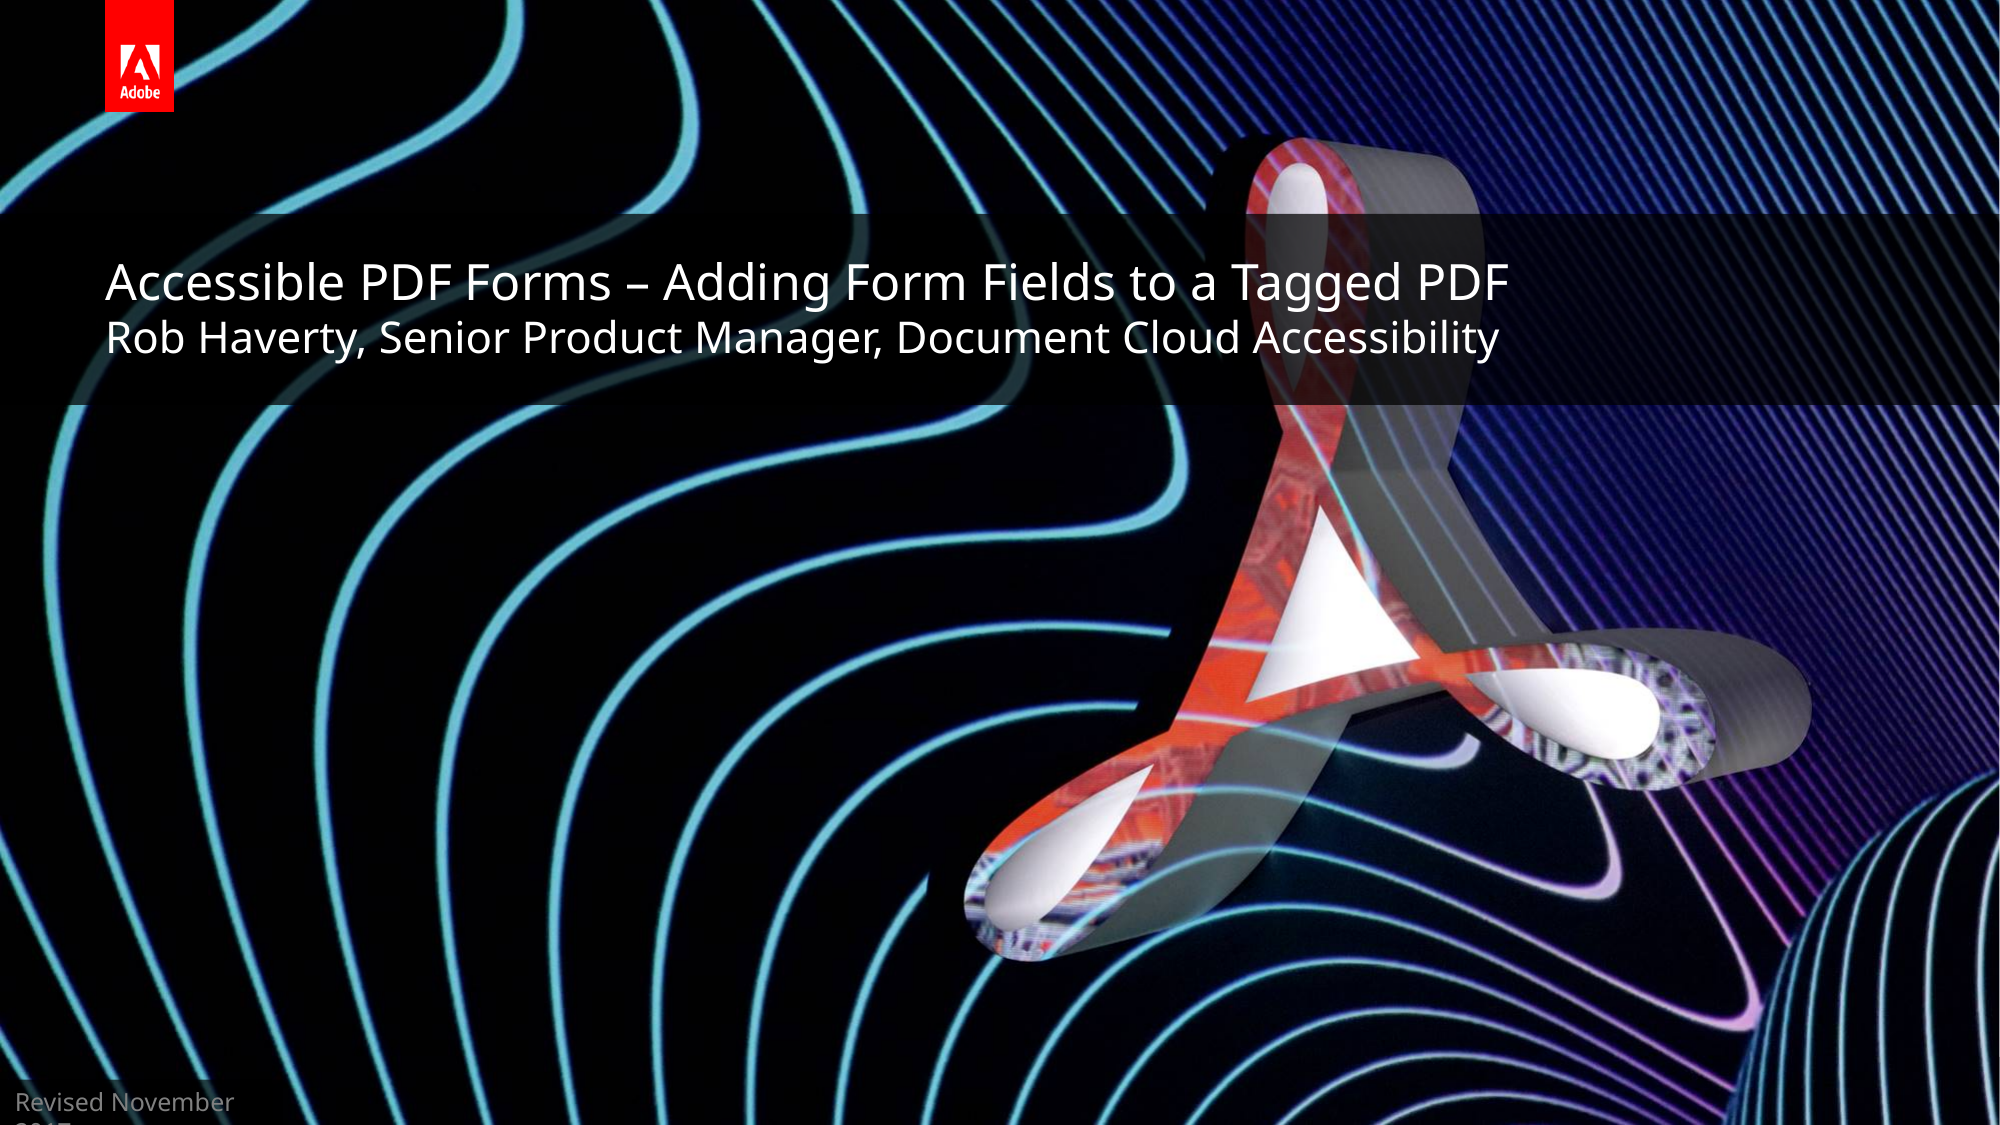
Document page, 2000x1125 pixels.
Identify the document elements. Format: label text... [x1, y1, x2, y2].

picture [0, 0, 2000, 1125]
subtitle Rob Haverty, Senior Product Manager, Document Cloud Accessibility [105, 310, 1897, 364]
title Accessible PDF Forms – Adding Form Fields to a Tagged PDF [105, 250, 1897, 310]
text_box Revised November 2017 [0, 1079, 283, 1125]
